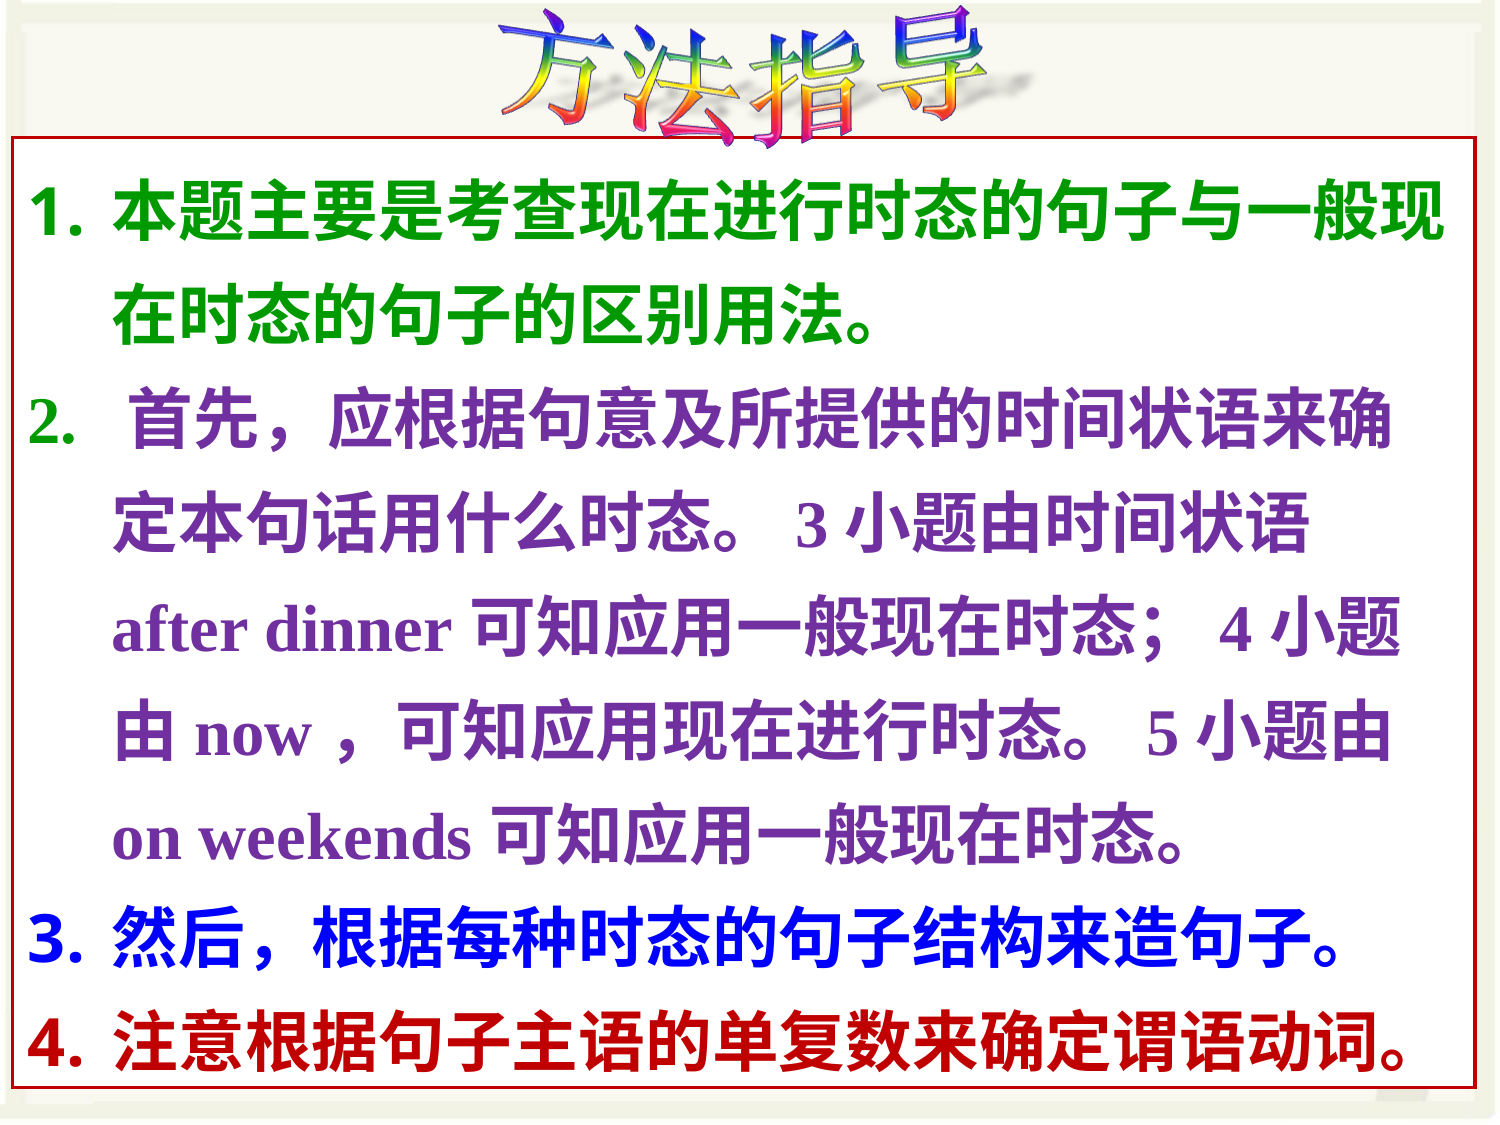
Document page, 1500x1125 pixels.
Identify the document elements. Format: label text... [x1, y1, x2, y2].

text_box 本题主要是考查现在进行时态的句子与一般现在时态的句子的区别用法。 2. 首先，应根据句意及所提供的时间状语来确定本句话用什么时态。3小题由时间状语after dinner可知应用一般现在时态；4小题由now，可知应用现在进行时态。5小题由on weekends可知应用一般现在时态。 然后，根据每种时态的句子结构来造句子。 注意根据句子主语的单复数来确定谓语动词。 [12, 137, 1475, 1088]
picture [0, 0, 1500, 1125]
